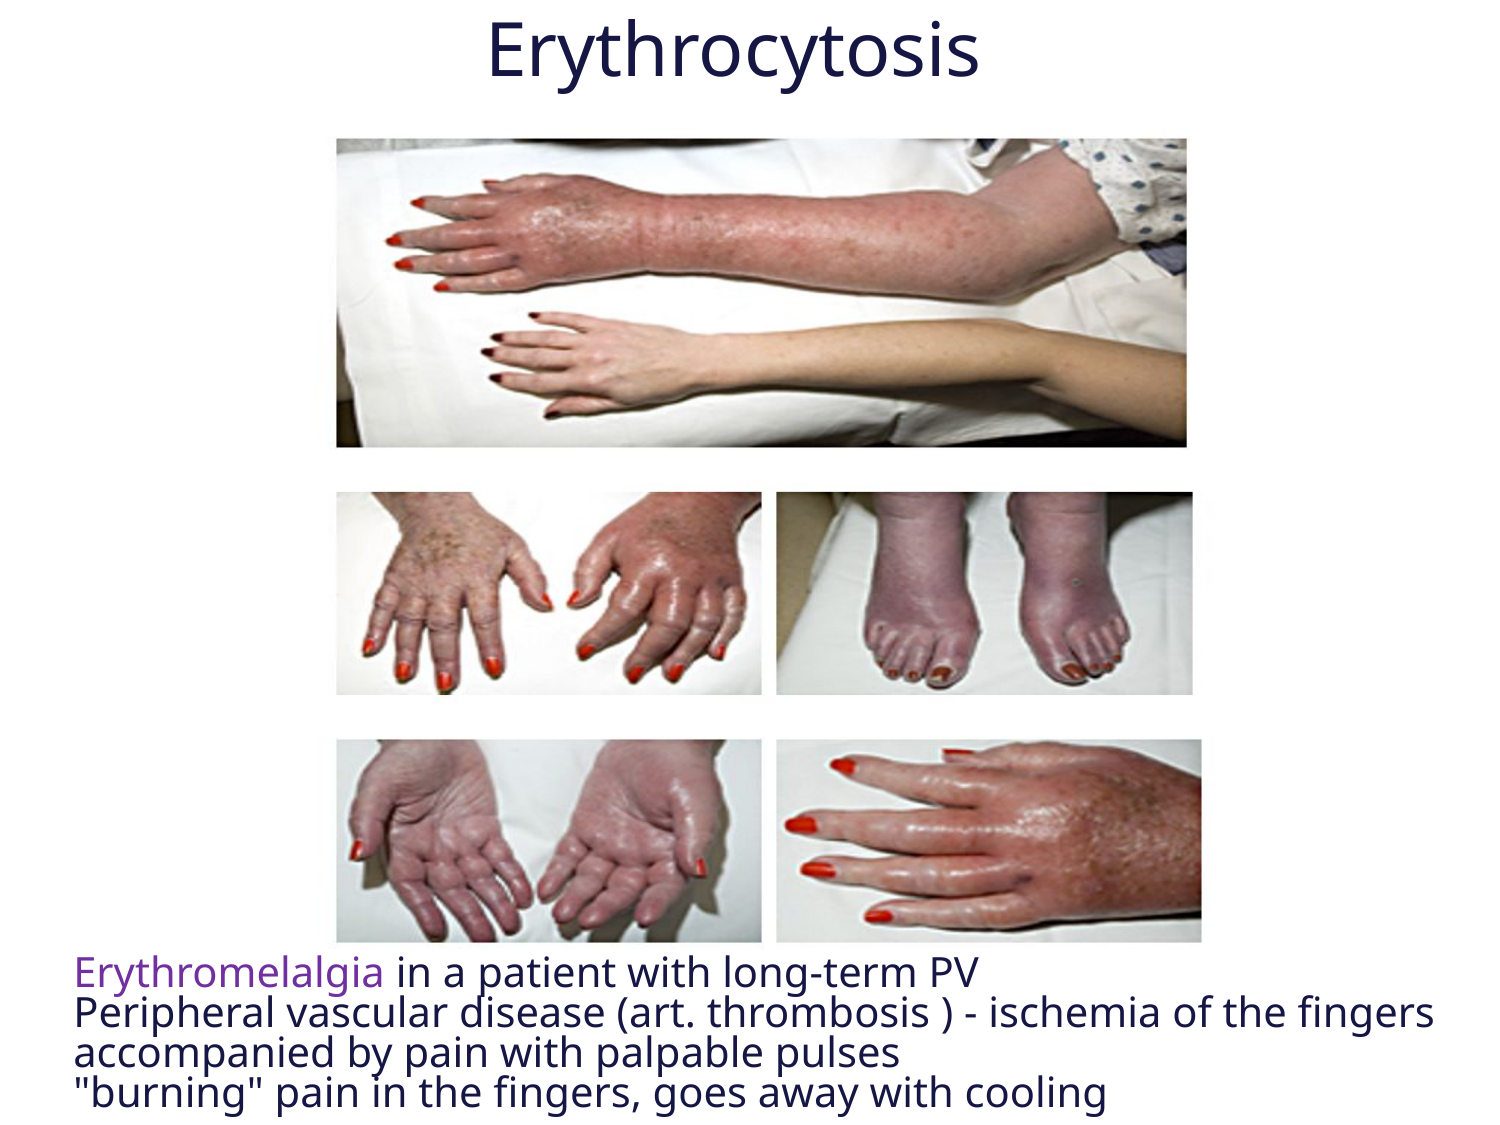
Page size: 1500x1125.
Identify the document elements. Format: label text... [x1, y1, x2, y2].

text_box Erythromelalgia in a patient with long-term PV Peripheral vascular disease (art. thrombosis ) - ischemia of the fingers accompanied by pain with palpable pulses "burning" pain in the fingers, goes away with cooling [58, 938, 1500, 1123]
title Erythrocytosis [58, 0, 1409, 141]
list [316, 128, 1218, 950]
